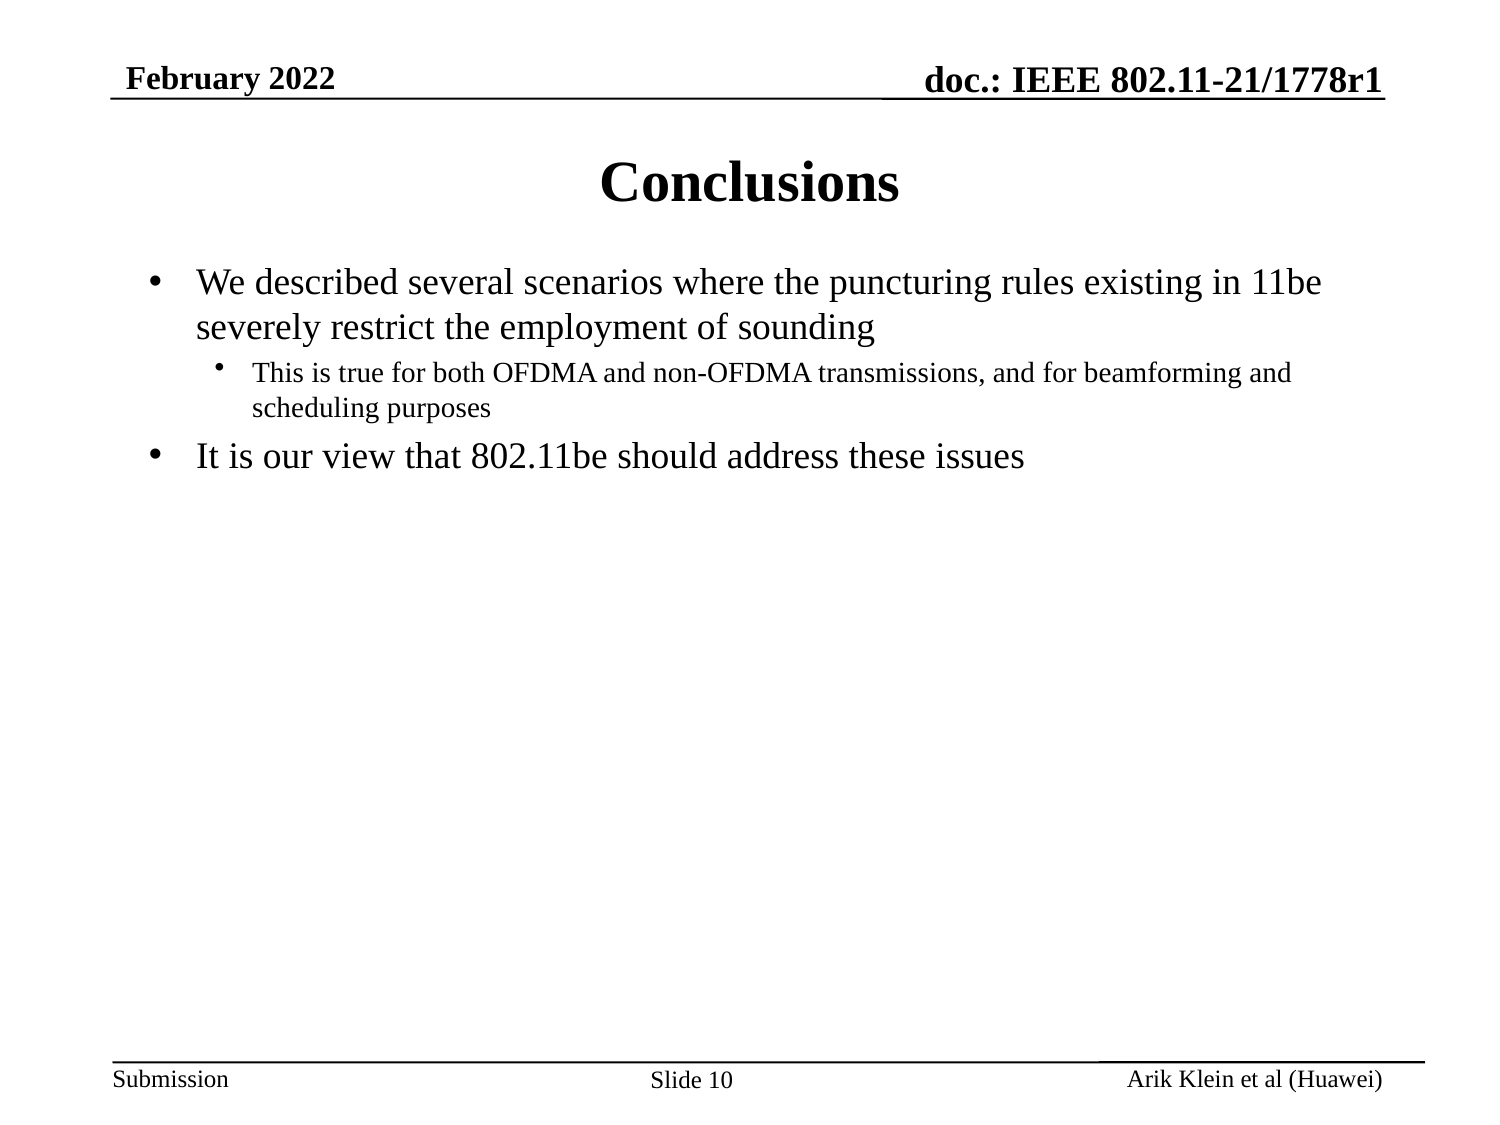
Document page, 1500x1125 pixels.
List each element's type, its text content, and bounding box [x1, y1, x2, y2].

list We described several scenarios where the puncturing rules existing in 11be severely restrict the employment of sounding This is true for both OFDMA and non-OFDMA transmissions, and for beamforming and scheduling purposes It is our view that 802.11be should address these issues [124, 249, 1388, 988]
title Conclusions [112, 133, 1388, 222]
